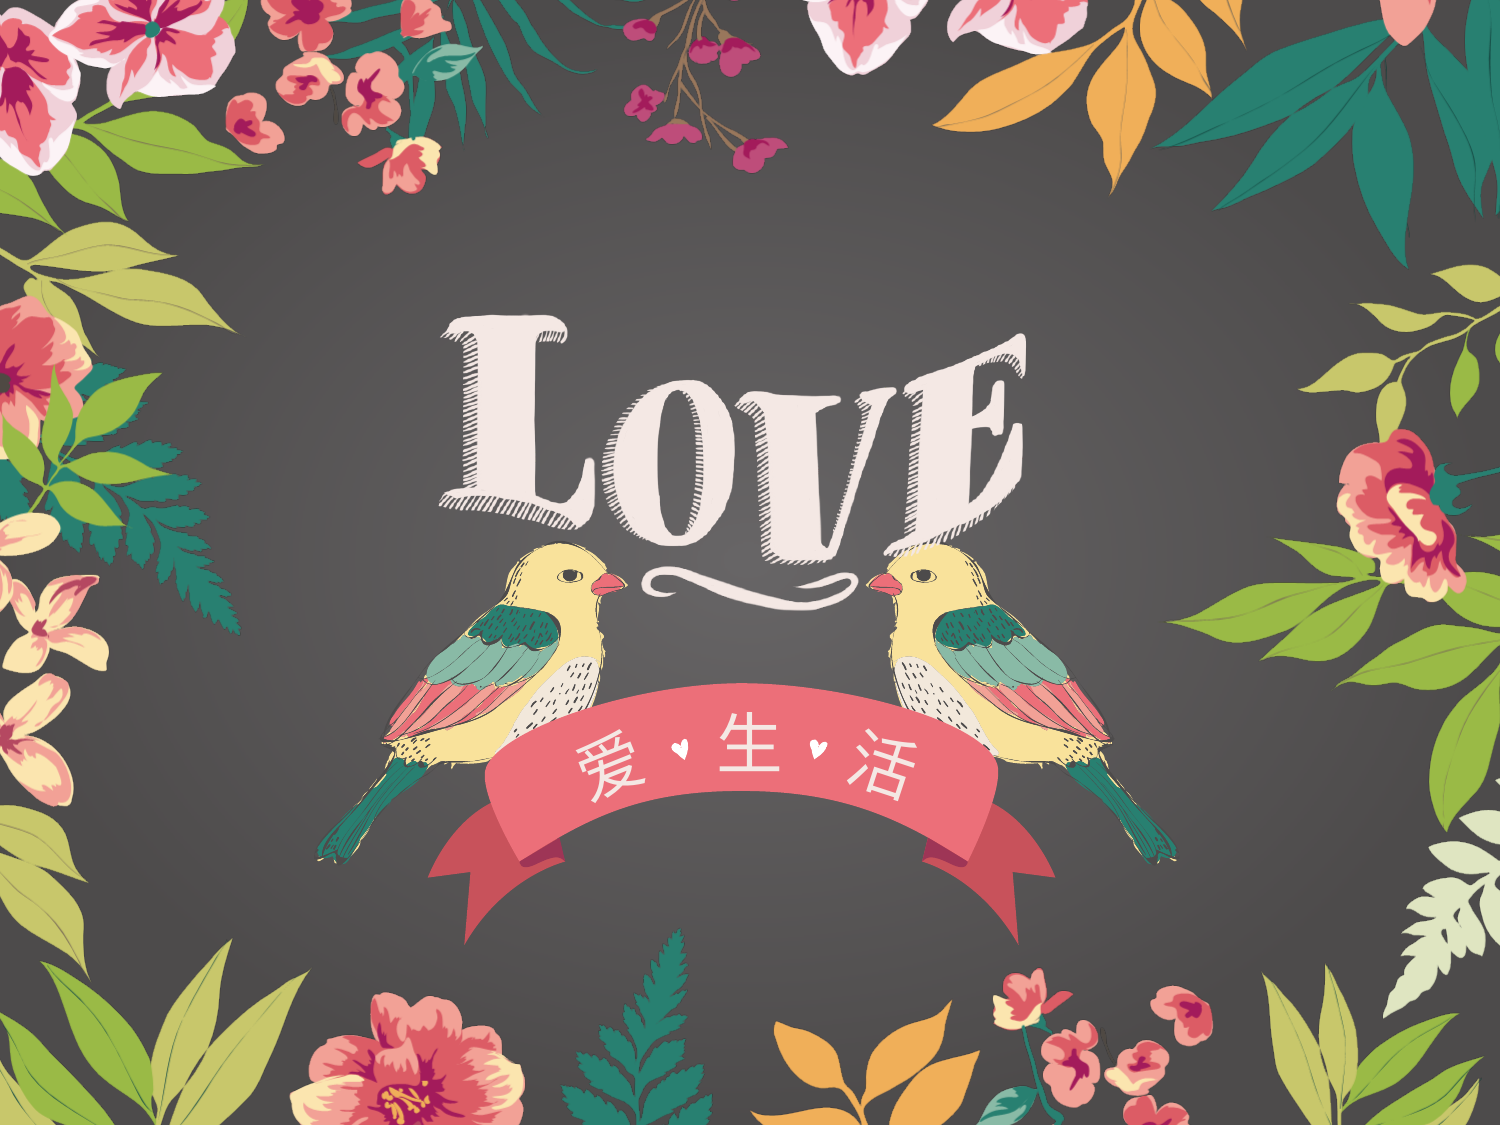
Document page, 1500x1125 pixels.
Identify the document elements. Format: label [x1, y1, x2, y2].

text_box [560, 694, 933, 813]
picture [0, 0, 1500, 1125]
